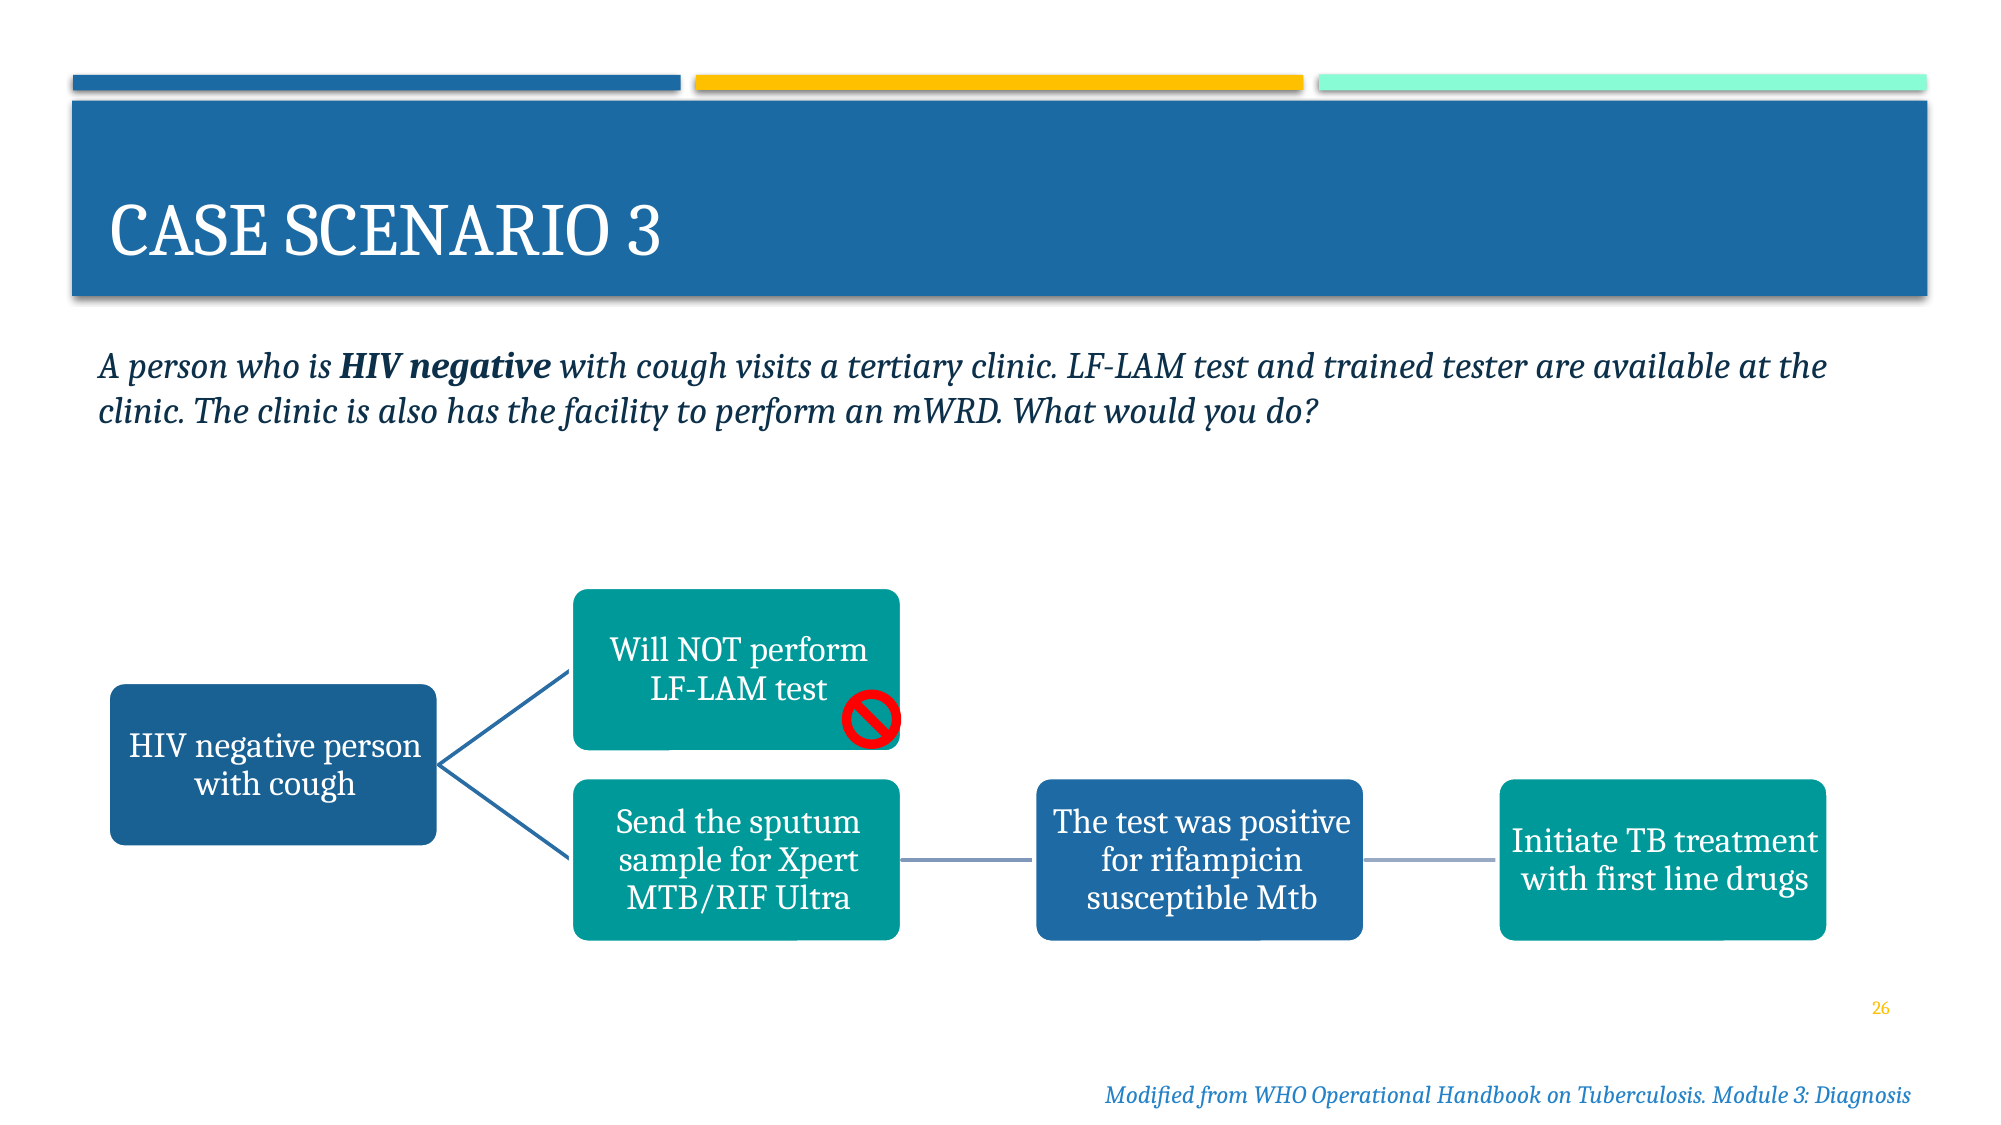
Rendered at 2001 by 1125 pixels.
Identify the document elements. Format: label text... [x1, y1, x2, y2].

slide_number 26 [1836, 977, 1905, 1037]
title Case scenario 3 [95, 112, 1881, 279]
list A person who is HIV negative with cough visits a tertiary clinic. LF-LAM test and trained tester are available at the clinic. The clinic is also has the facility to perform an mWRD. What would you do? [83, 313, 1893, 523]
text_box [107, 453, 1830, 1076]
text_box Modified from WHO Operational Handbook on Tuberculosis. Module 3: Diagnosis [1089, 1071, 1928, 1117]
